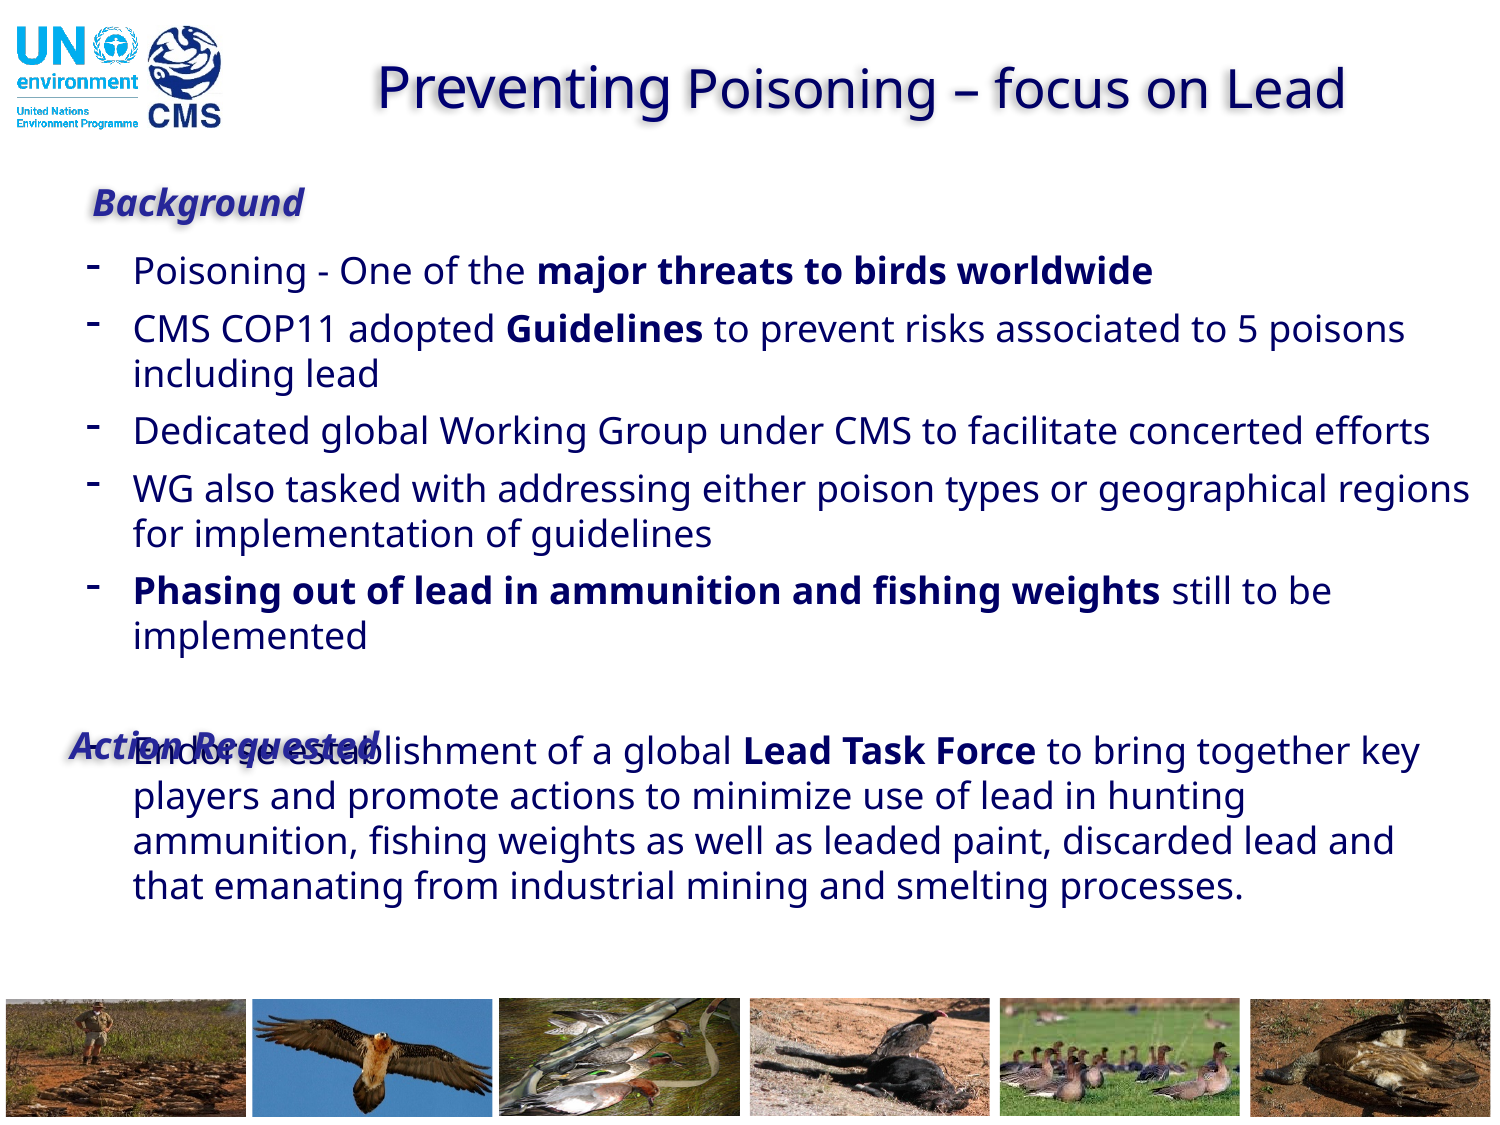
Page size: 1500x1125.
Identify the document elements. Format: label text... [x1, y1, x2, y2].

text_box Poisoning - One of the major threats to birds worldwide CMS COP11 adopted Guidelines to prevent risks associated to 5 poisons including lead Dedicated global Working Group under CMS to facilitate concerted efforts WG also tasked with addressing either poison types or geographical regions for implementation of guidelines Phasing out of lead in ammunition and fishing weights still to be implemented Endorse establishment of a global Lead Task Force to bring together key players and promote actions to minimize use of lead in hunting ammunition, fishing weights as well as leaded paint, discarded lead and that emanating from industrial mining and smelting processes. [71, 239, 1491, 947]
picture [0, 4, 223, 149]
text_box Action Requested [55, 714, 395, 775]
picture [499, 998, 740, 1116]
text_box Preventing Poisoning – focus on Lead [225, 42, 1500, 146]
picture [5, 999, 246, 1117]
picture [749, 998, 990, 1116]
picture [999, 998, 1240, 1116]
picture [1249, 999, 1491, 1117]
text_box Background [77, 171, 320, 231]
picture [252, 999, 493, 1117]
